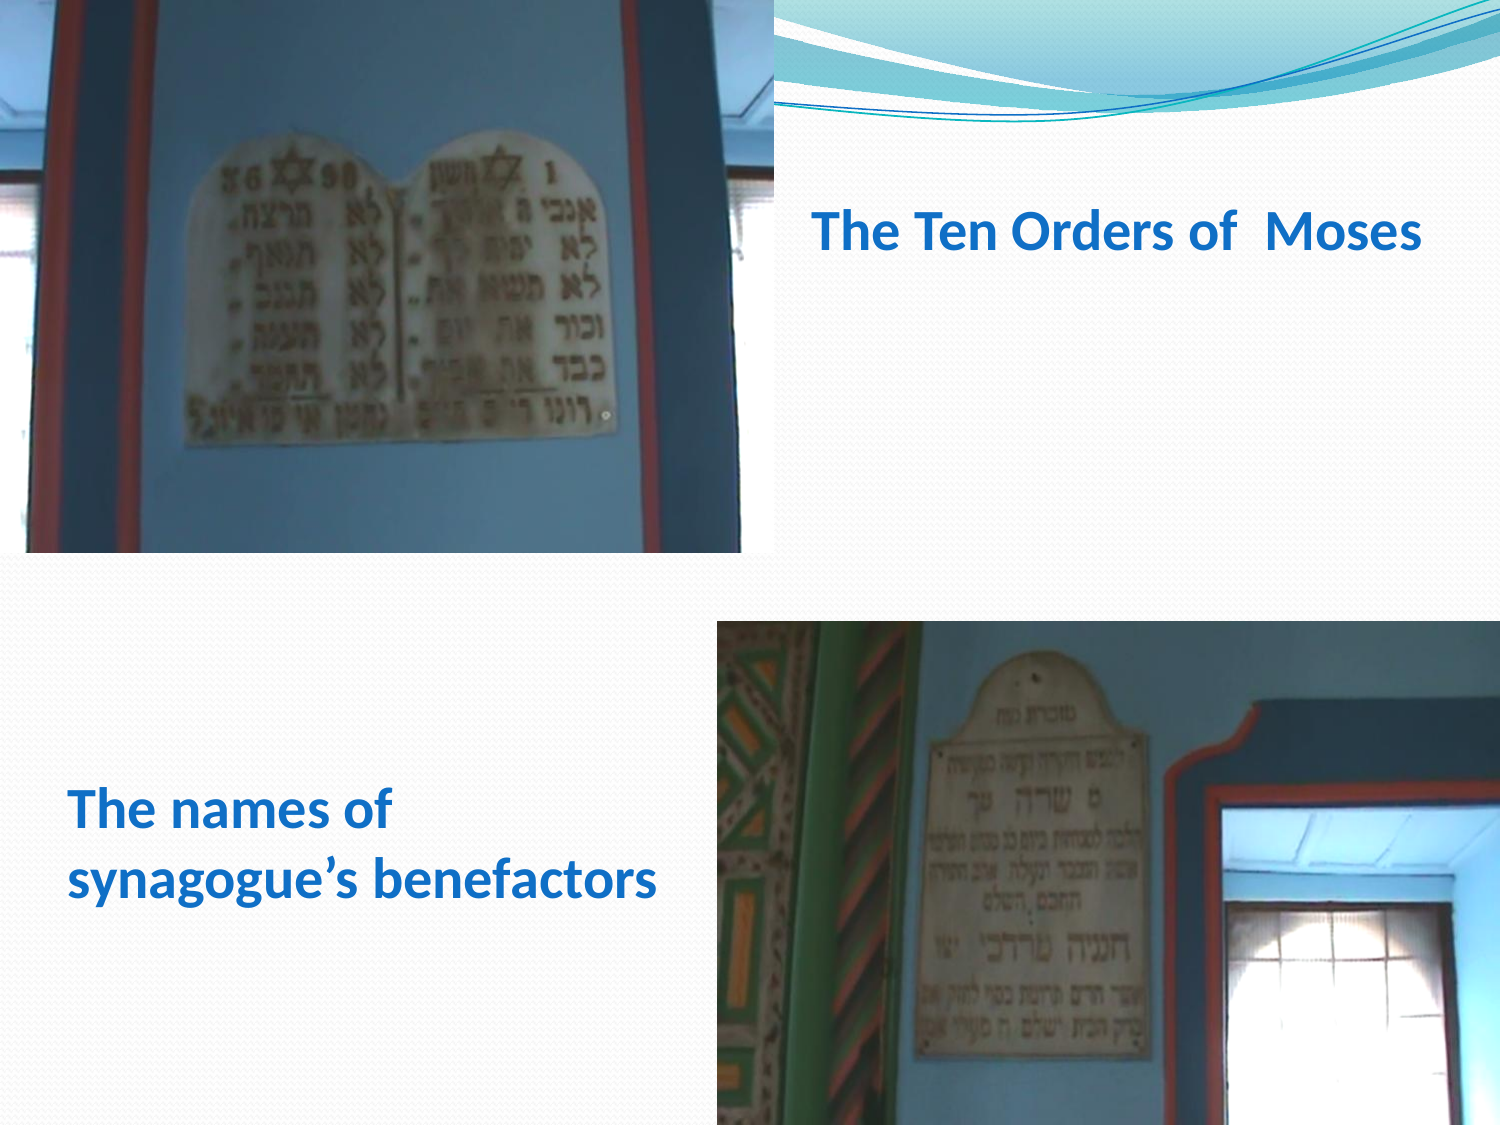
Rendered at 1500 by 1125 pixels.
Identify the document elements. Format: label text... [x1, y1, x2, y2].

picture [717, 621, 1500, 1125]
text_box The Ten Orders of Moses [797, 184, 1500, 270]
picture [0, 0, 774, 553]
text_box The names of synagogue’s benefactors [53, 763, 680, 918]
